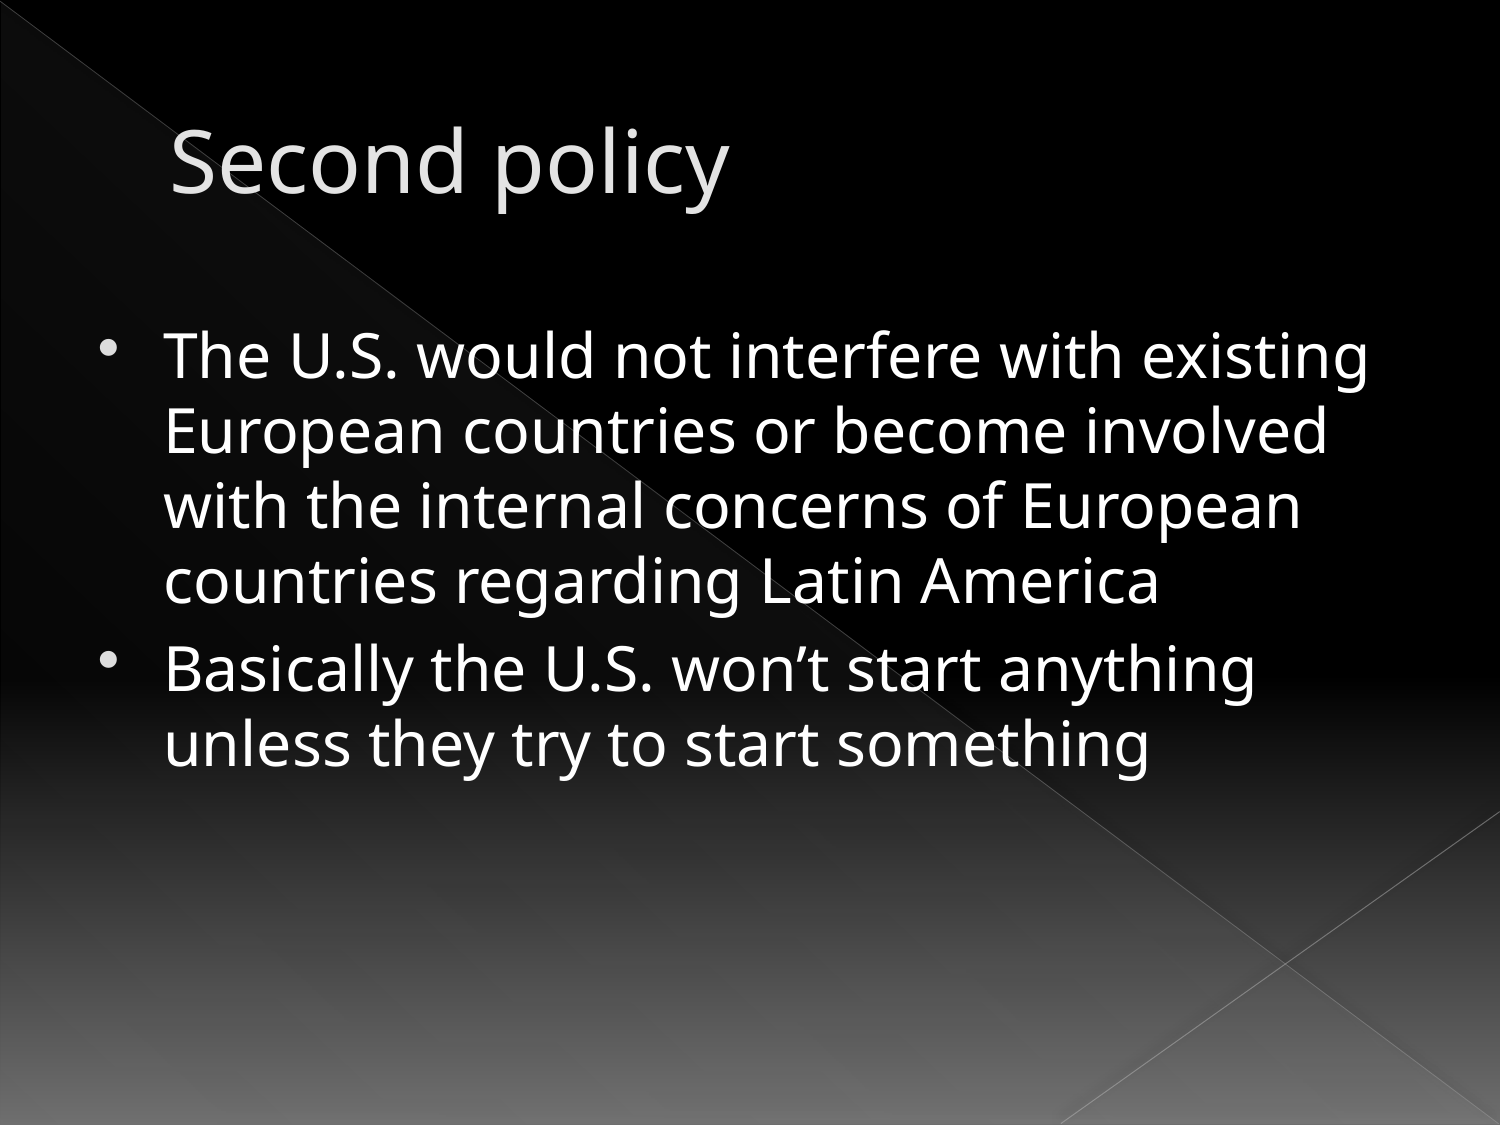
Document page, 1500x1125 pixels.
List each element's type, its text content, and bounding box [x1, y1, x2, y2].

title Second policy [75, 43, 1425, 274]
list The U.S. would not interfere with existing European countries or become involved with the internal concerns of European countries regarding Latin America Basically the U.S. won’t start anything unless they try to start something [75, 308, 1425, 1059]
